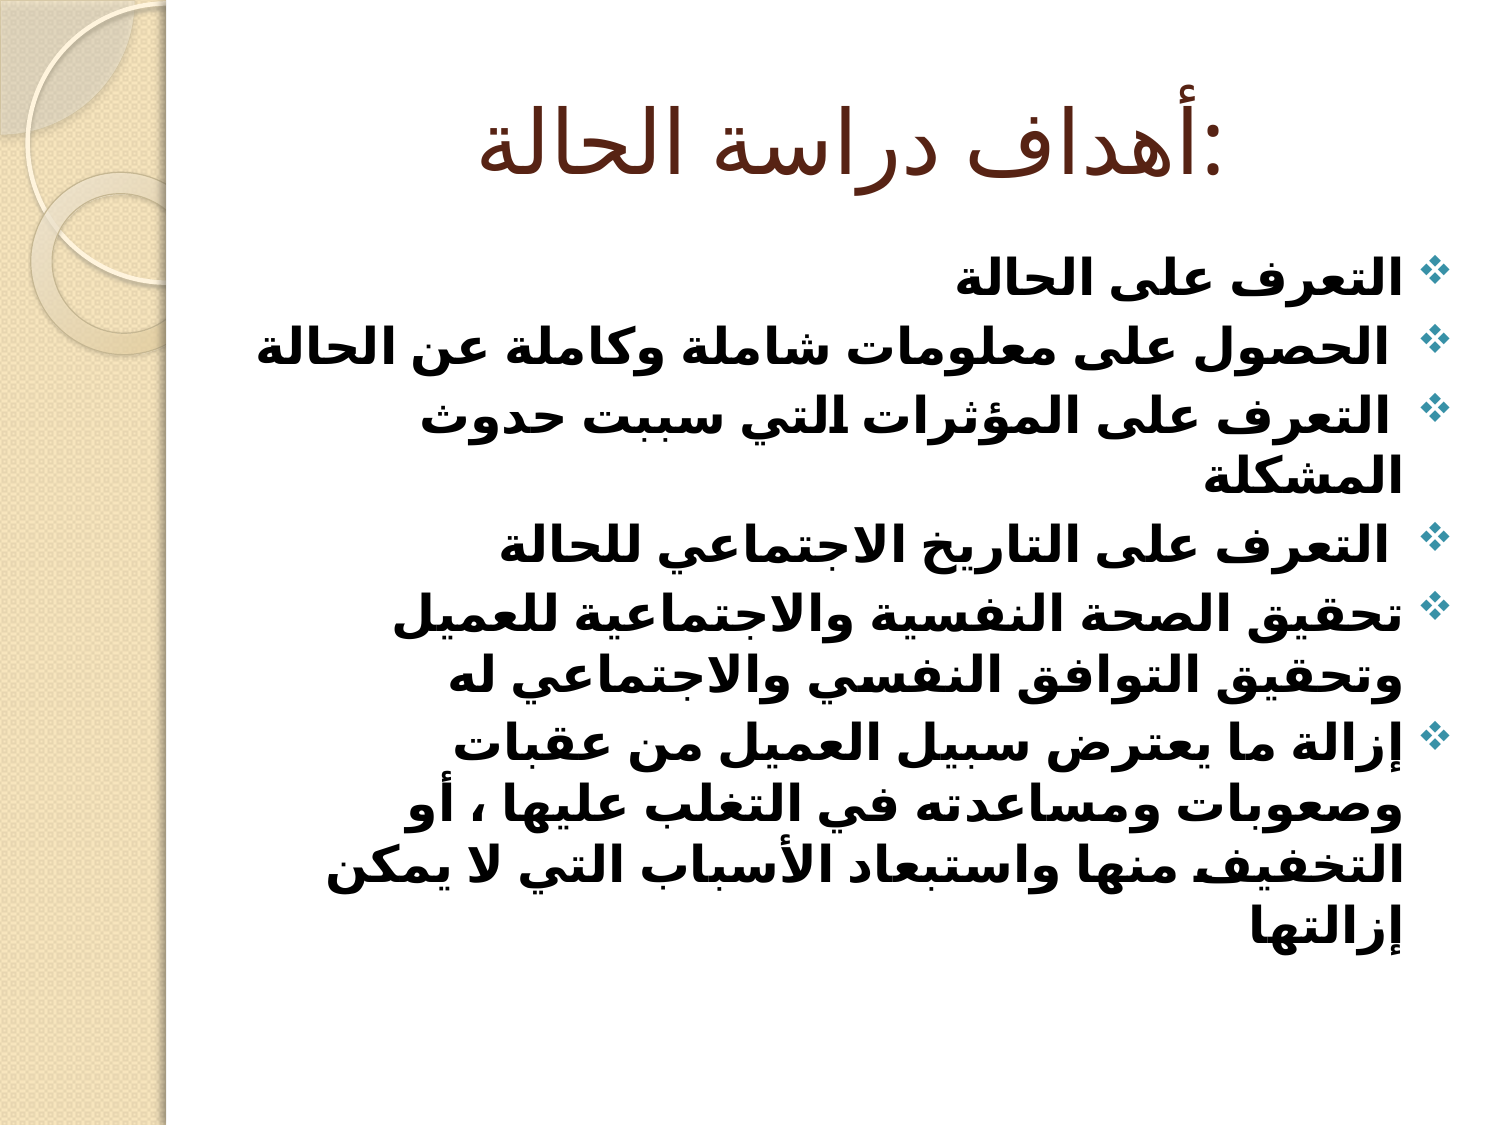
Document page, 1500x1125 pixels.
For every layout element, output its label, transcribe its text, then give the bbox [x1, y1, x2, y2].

list التعرف على الحالة الحصول على معلومات شاملة وكاملة عن الحالة التعرف على المؤثرات التي سببت حدوث المشكلة التعرف على التاريخ الاجتماعي للحالة تحقيق الصحة النفسية والاجتماعية للعميل وتحقيق التوافق النفسي والاجتماعي له إزالة ما يعترض سبيل العميل من عقبات وصعوبات ومساعدته في التغلب عليها ، أو التخفيف منها واستبعاد الأسباب التي لا يمكن إزالتها [235, 237, 1466, 1025]
title أهداف دراسة الحالة: [235, 45, 1466, 233]
